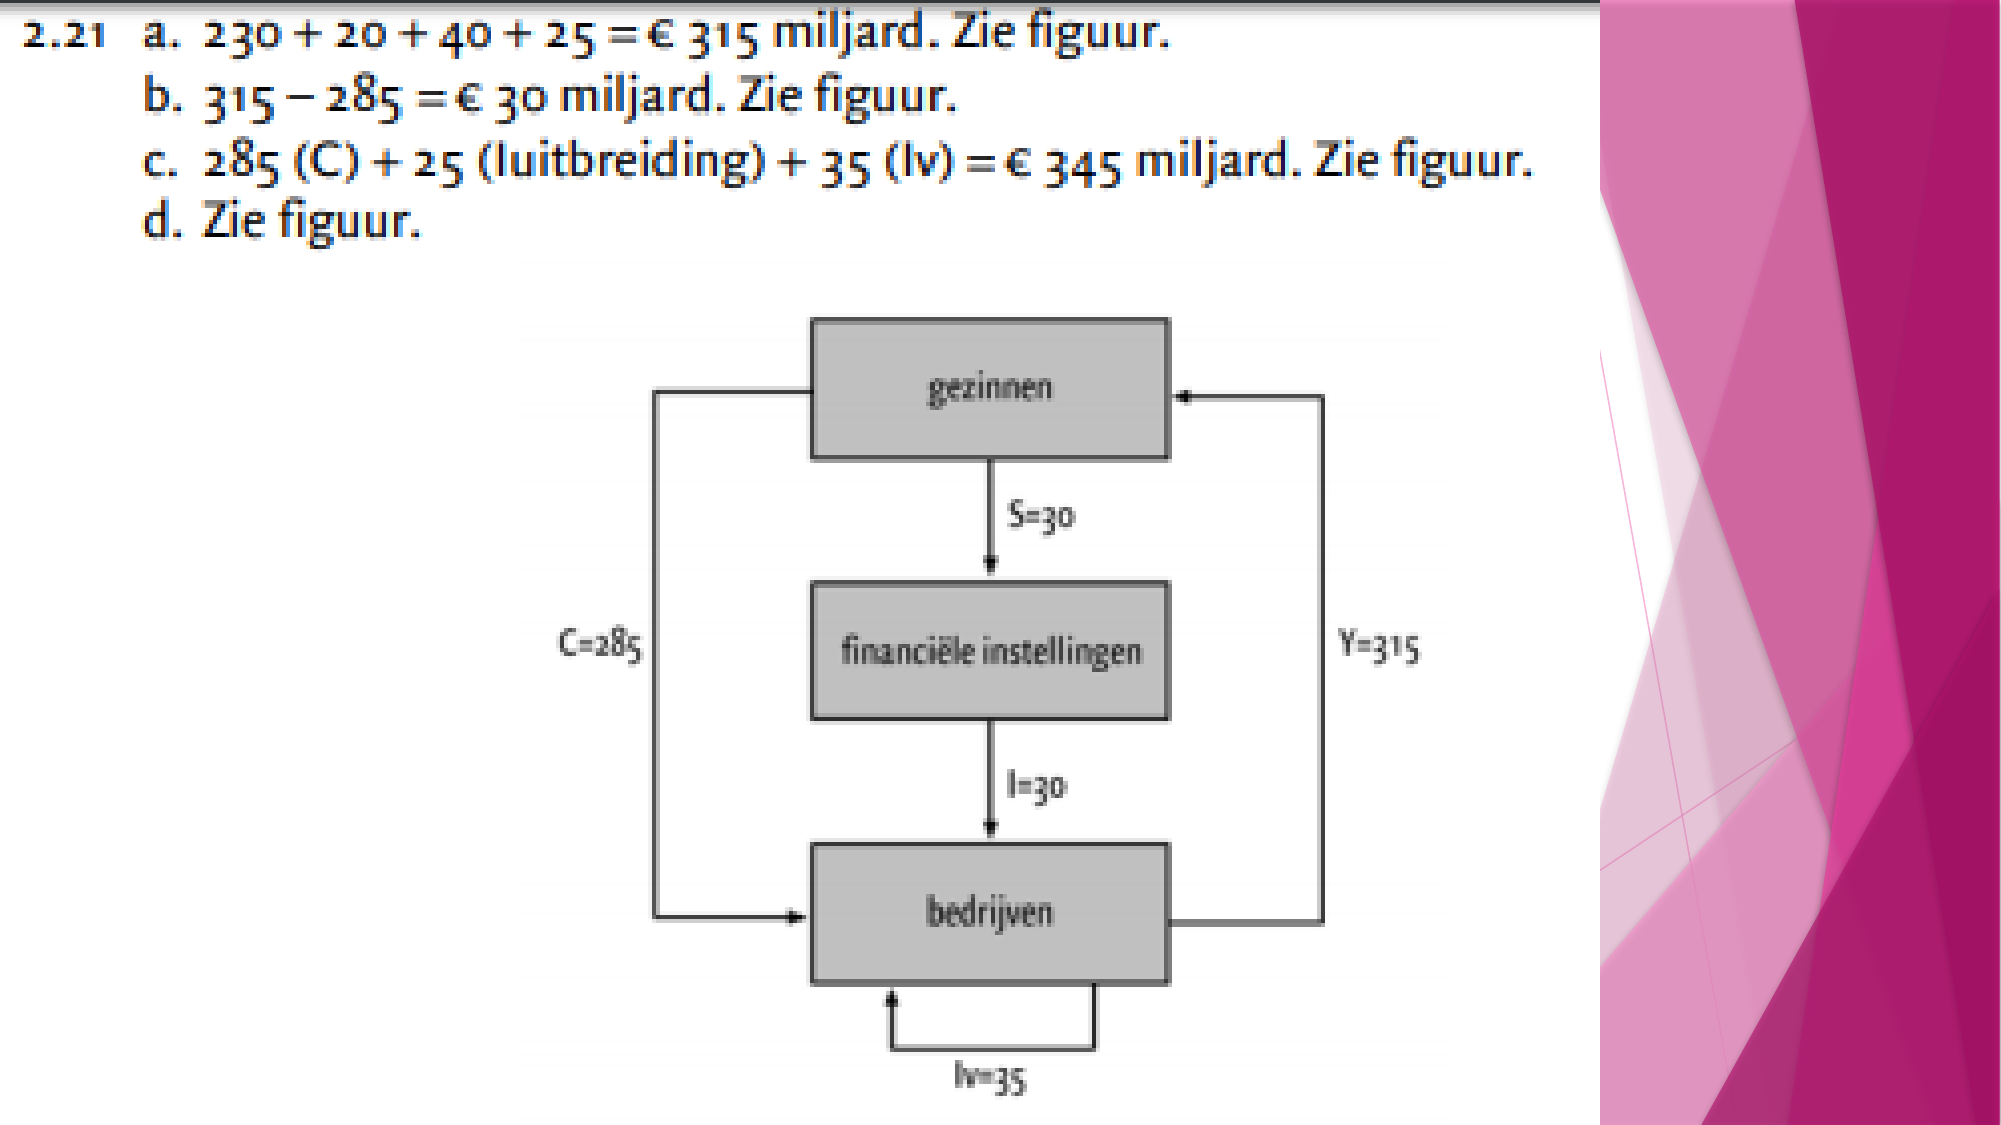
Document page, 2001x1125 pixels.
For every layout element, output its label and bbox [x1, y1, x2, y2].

picture [0, 0, 1601, 1125]
